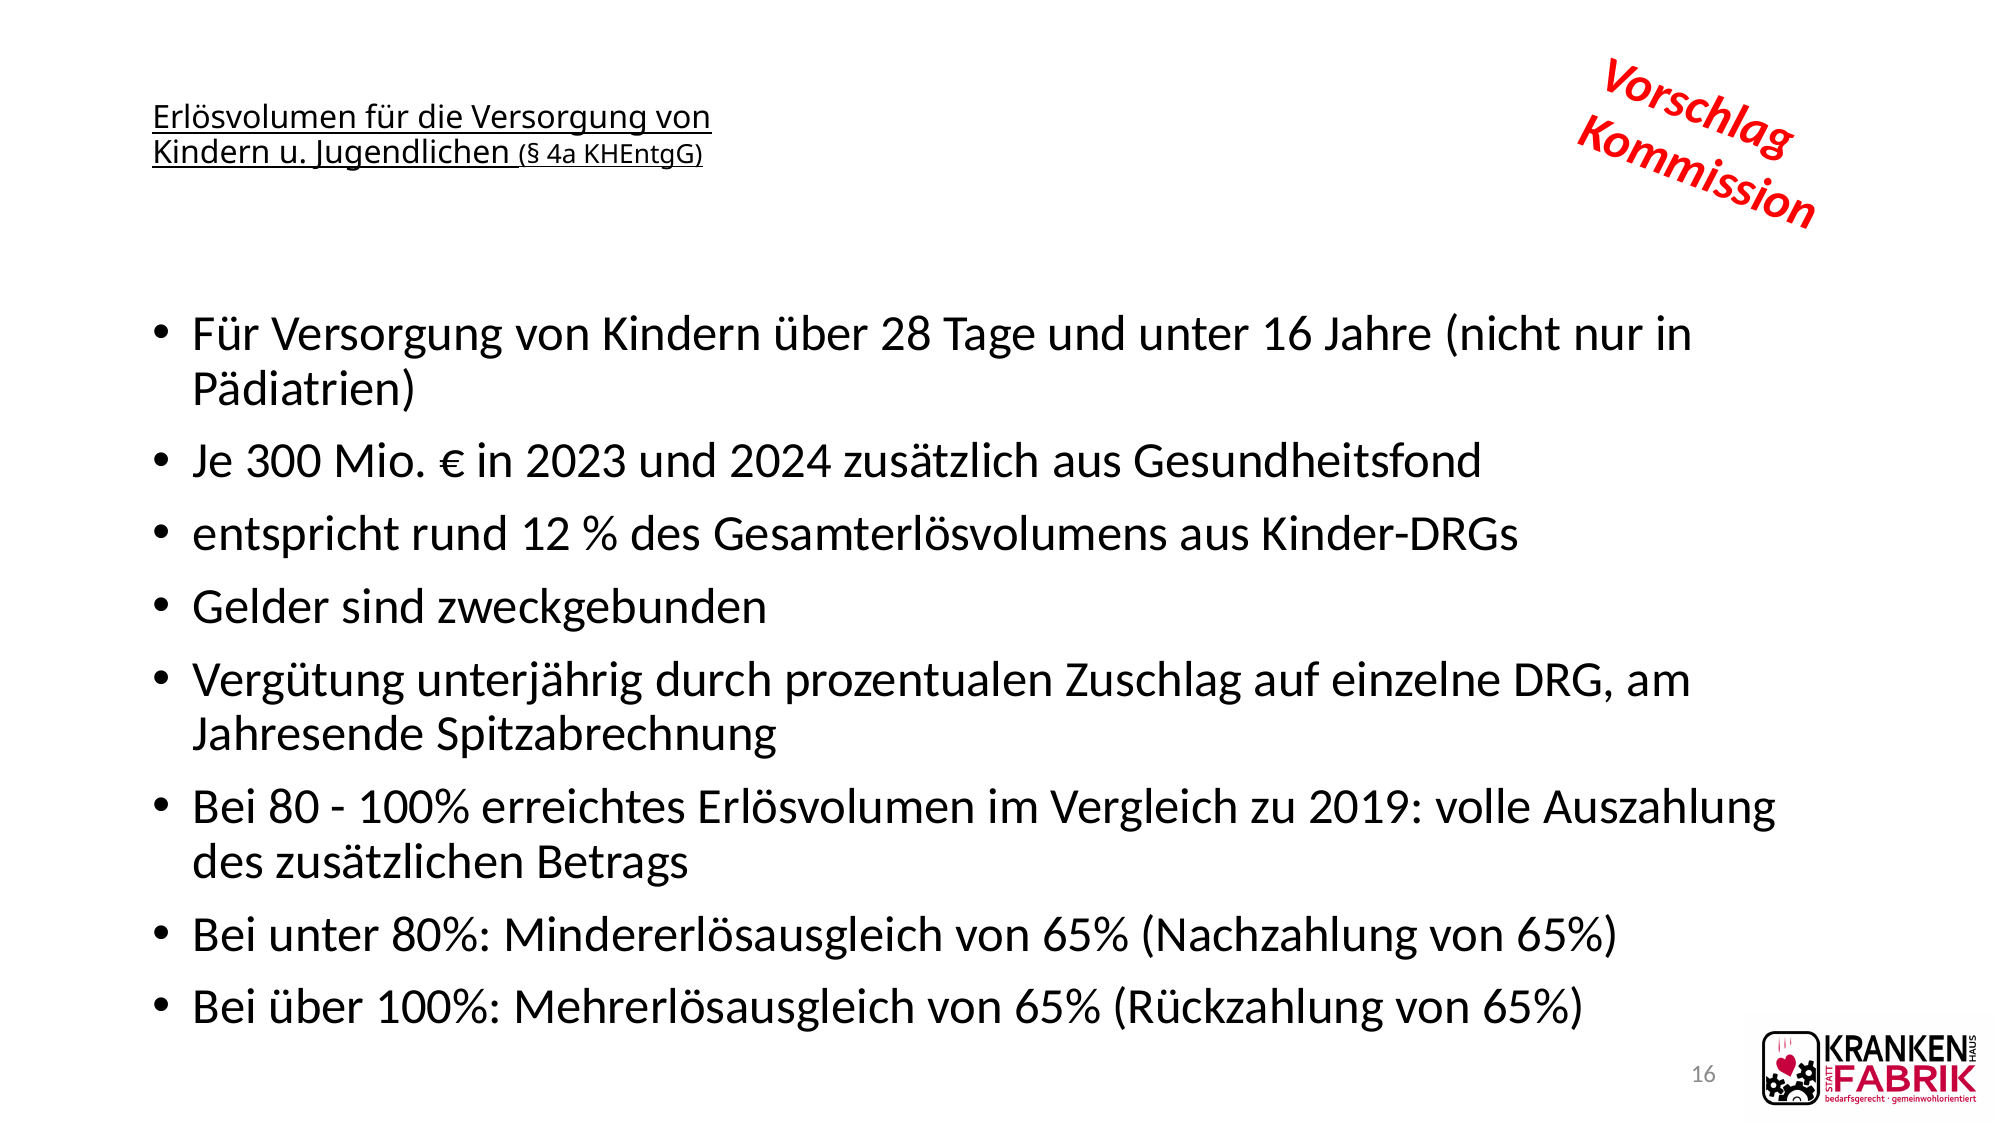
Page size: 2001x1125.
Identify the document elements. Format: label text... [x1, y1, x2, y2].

slide_number 16 [1281, 1042, 1731, 1103]
picture [1744, 1013, 1994, 1123]
title Erlösvolumen für die Versorgung von Kindern u. Jugendlichen (§ 4a KHEntgG) [137, 22, 1863, 240]
text_box Vorschlag Kommission [1556, 28, 1907, 268]
list Für Versorgung von Kindern über 28 Tage und unter 16 Jahre (nicht nur in Pädiatrien) Je 300 Mio. € in 2023 und 2024 zusätzlich aus Gesundheitsfond entspricht rund 12 % des Gesamterlösvolumens aus Kinder-DRGs Gelder sind zweckgebunden Vergütung unterjährig durch prozentualen Zuschlag auf einzelne DRG, am Jahresende Spitzabrechnung Bei 80 - 100% erreichtes Erlösvolumen im Vergleich zu 2019: volle Auszahlung des zusätzlichen Betrags Bei unter 80%: Mindererlösausgleich von 65% (Nachzahlung von 65%) Bei über 100%: Mehrerlösausgleich von 65% (Rückzahlung von 65%) [137, 299, 1863, 1043]
